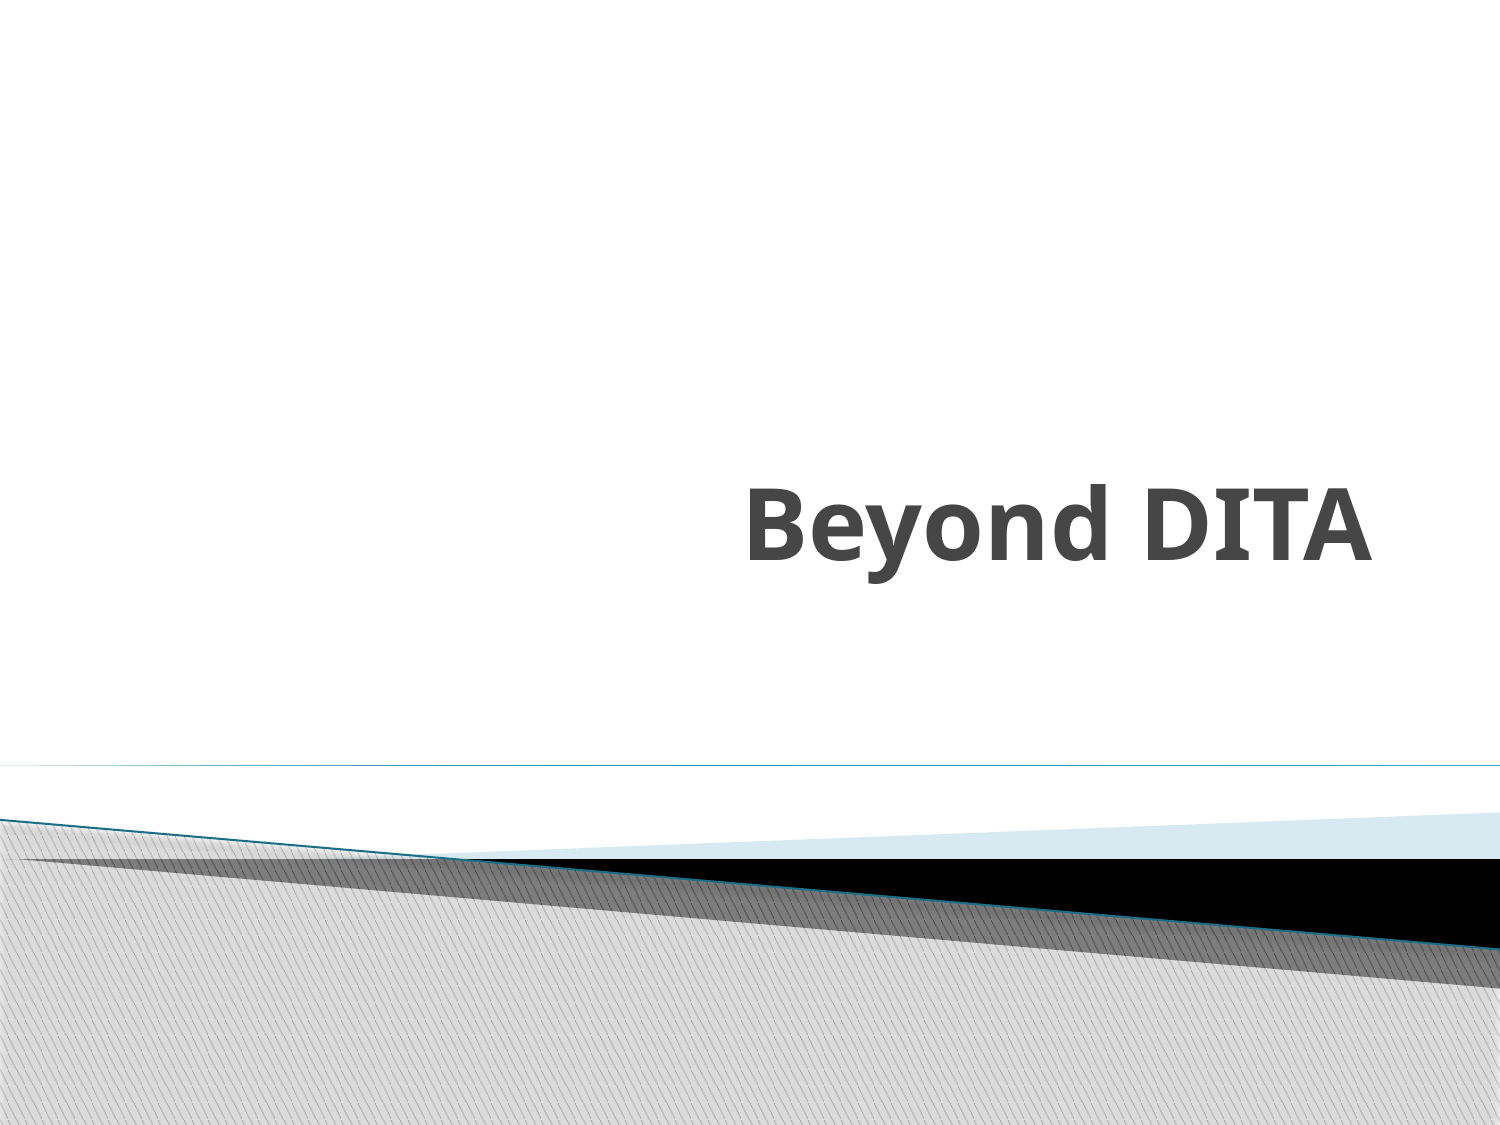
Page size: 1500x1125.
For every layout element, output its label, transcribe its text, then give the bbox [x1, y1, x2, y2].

title Beyond DITA [112, 287, 1388, 588]
picture [5, 859, 1500, 989]
